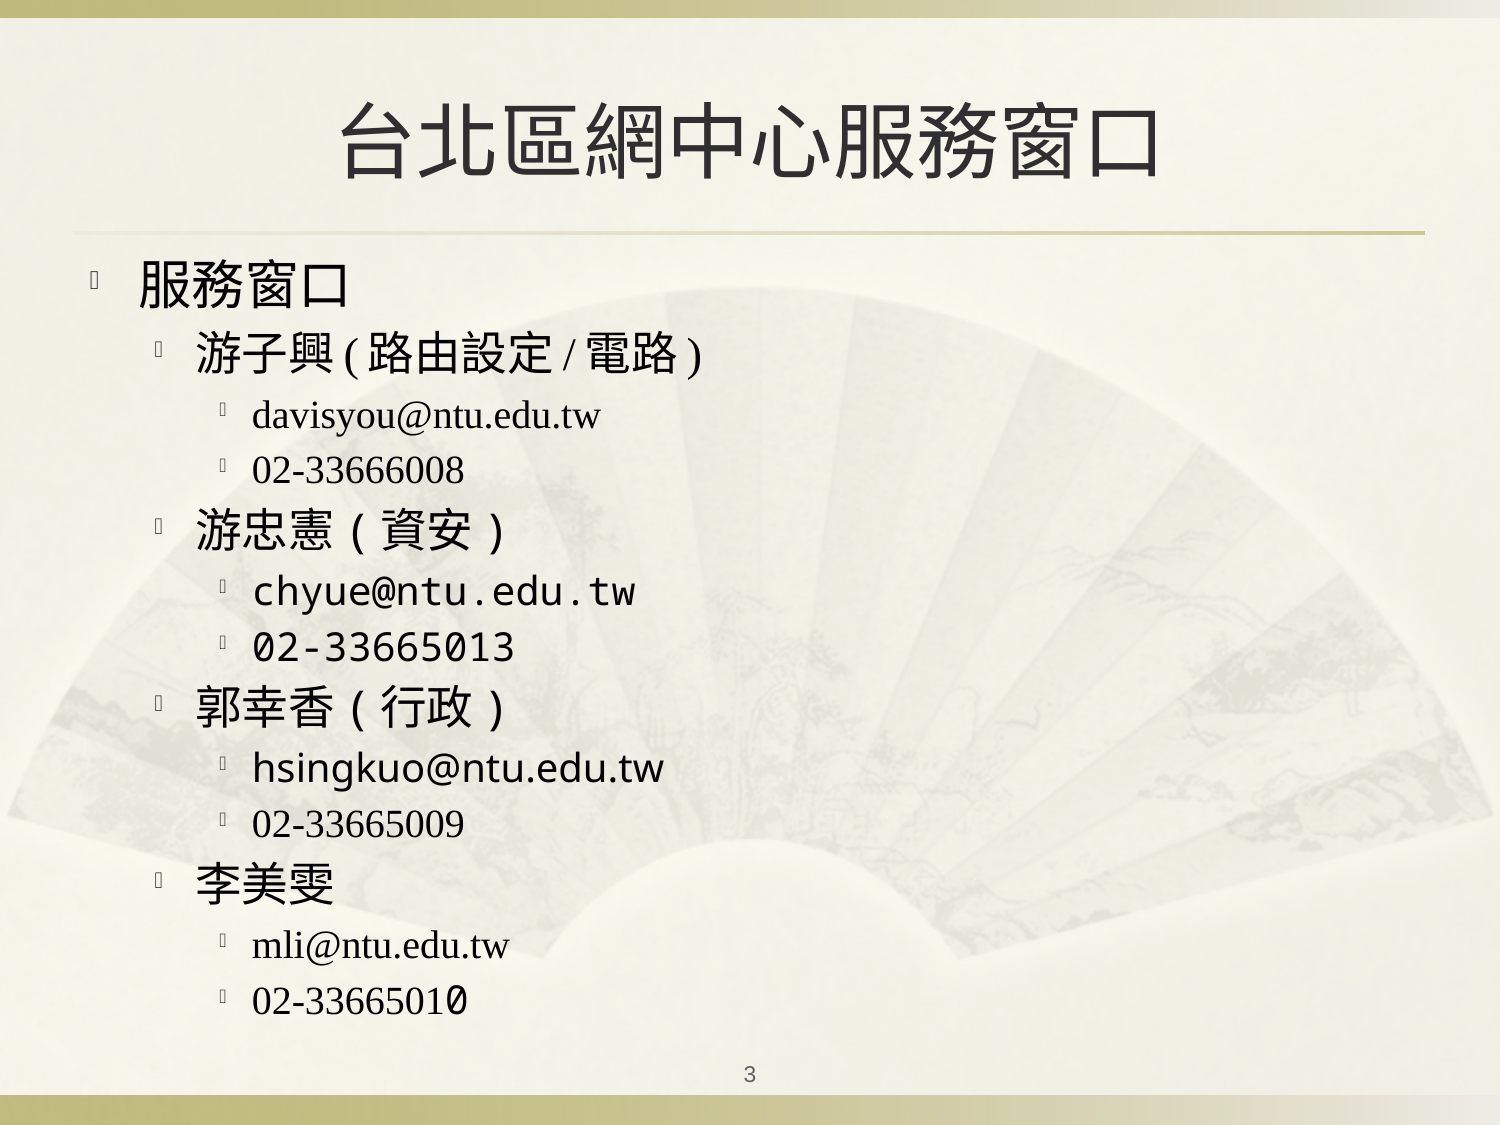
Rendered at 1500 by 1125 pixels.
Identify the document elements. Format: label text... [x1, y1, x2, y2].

title 台北區網中心服務窗口 [75, 45, 1425, 233]
slide_number 3 [675, 1050, 825, 1097]
list 服務窗口 游子興(路由設定/電路) davisyou@ntu.edu.tw 02-33666008 游忠憲(資安) chyue@ntu.edu.tw 02-33665013 郭幸香(行政) hsingkuo@ntu.edu.tw 02-33665009 李美雯 mli@ntu.edu.tw 02-33665010 [75, 243, 1425, 1032]
